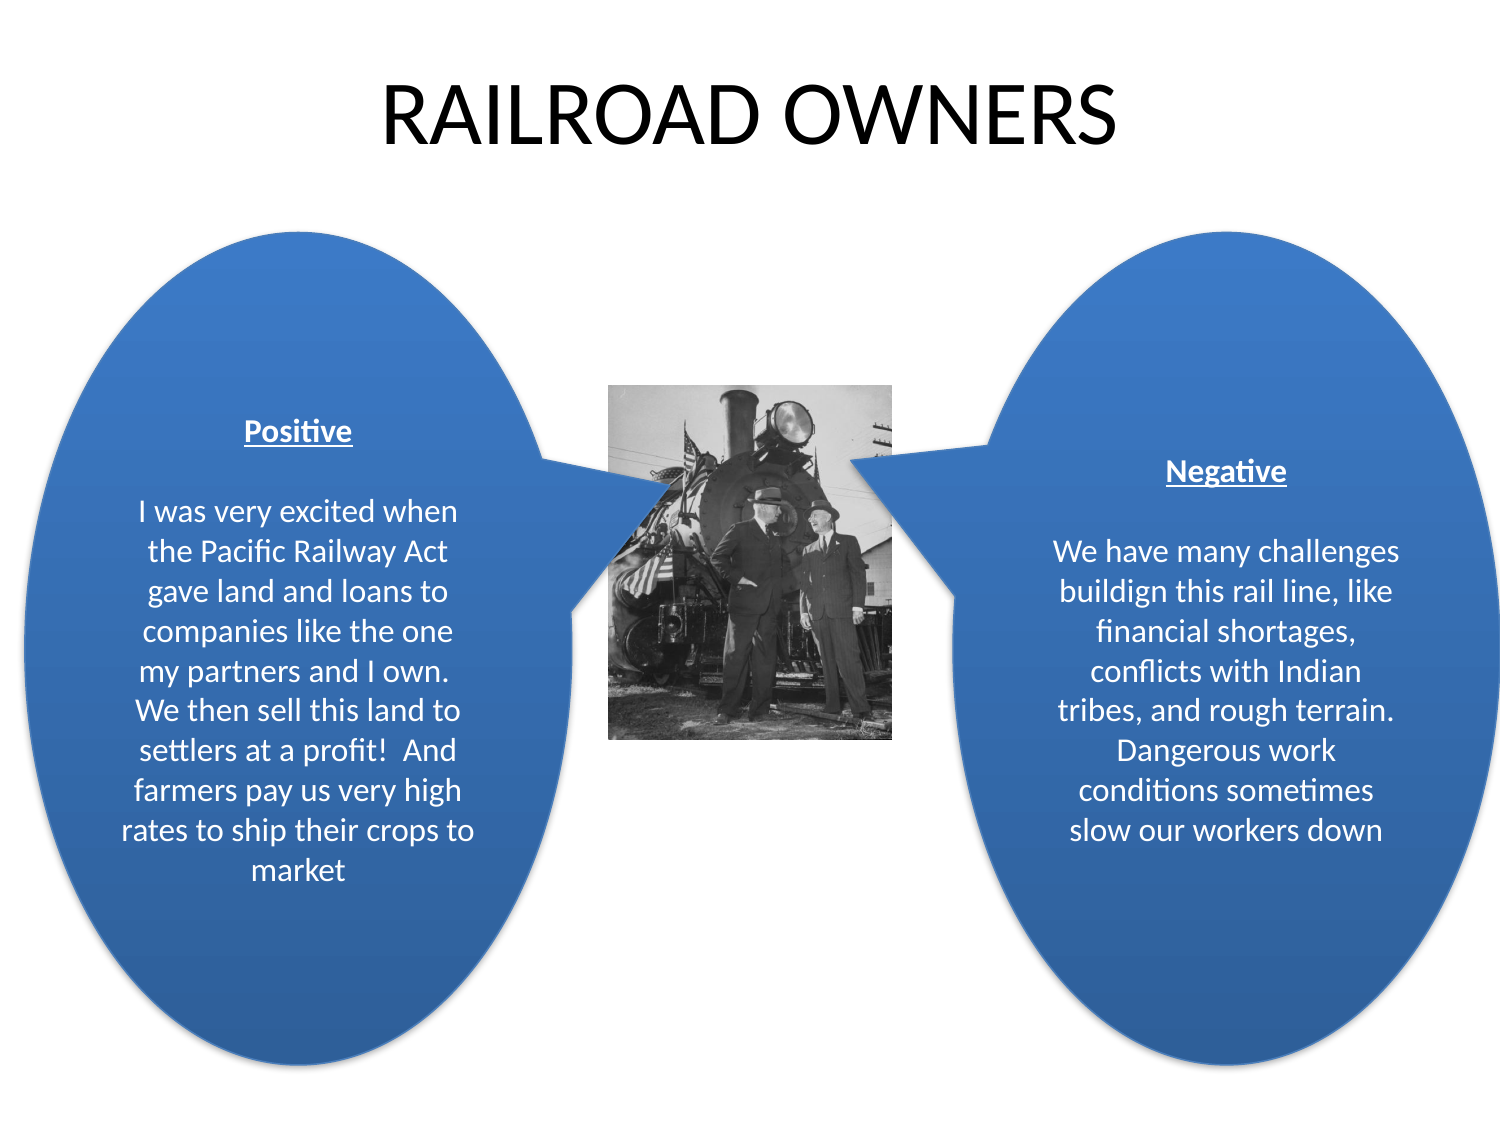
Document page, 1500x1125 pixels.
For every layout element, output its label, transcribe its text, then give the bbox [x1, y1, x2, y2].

text_box Negative We have many challenges buildign this rail line, like financial shortages, conflicts with Indian tribes, and rough terrain. Dangerous work conditions sometimes slow our workers down [897, 231, 1500, 1066]
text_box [608, 385, 892, 740]
title RAILROAD OWNERS [75, 45, 1425, 233]
text_box Positive I was very excited when the Pacific Railway Act gave land and loans to companies like the one my partners and I own. We then sell this land to settlers at a profit! And farmers pay us very high rates to ship their crops to market [24, 231, 602, 1066]
